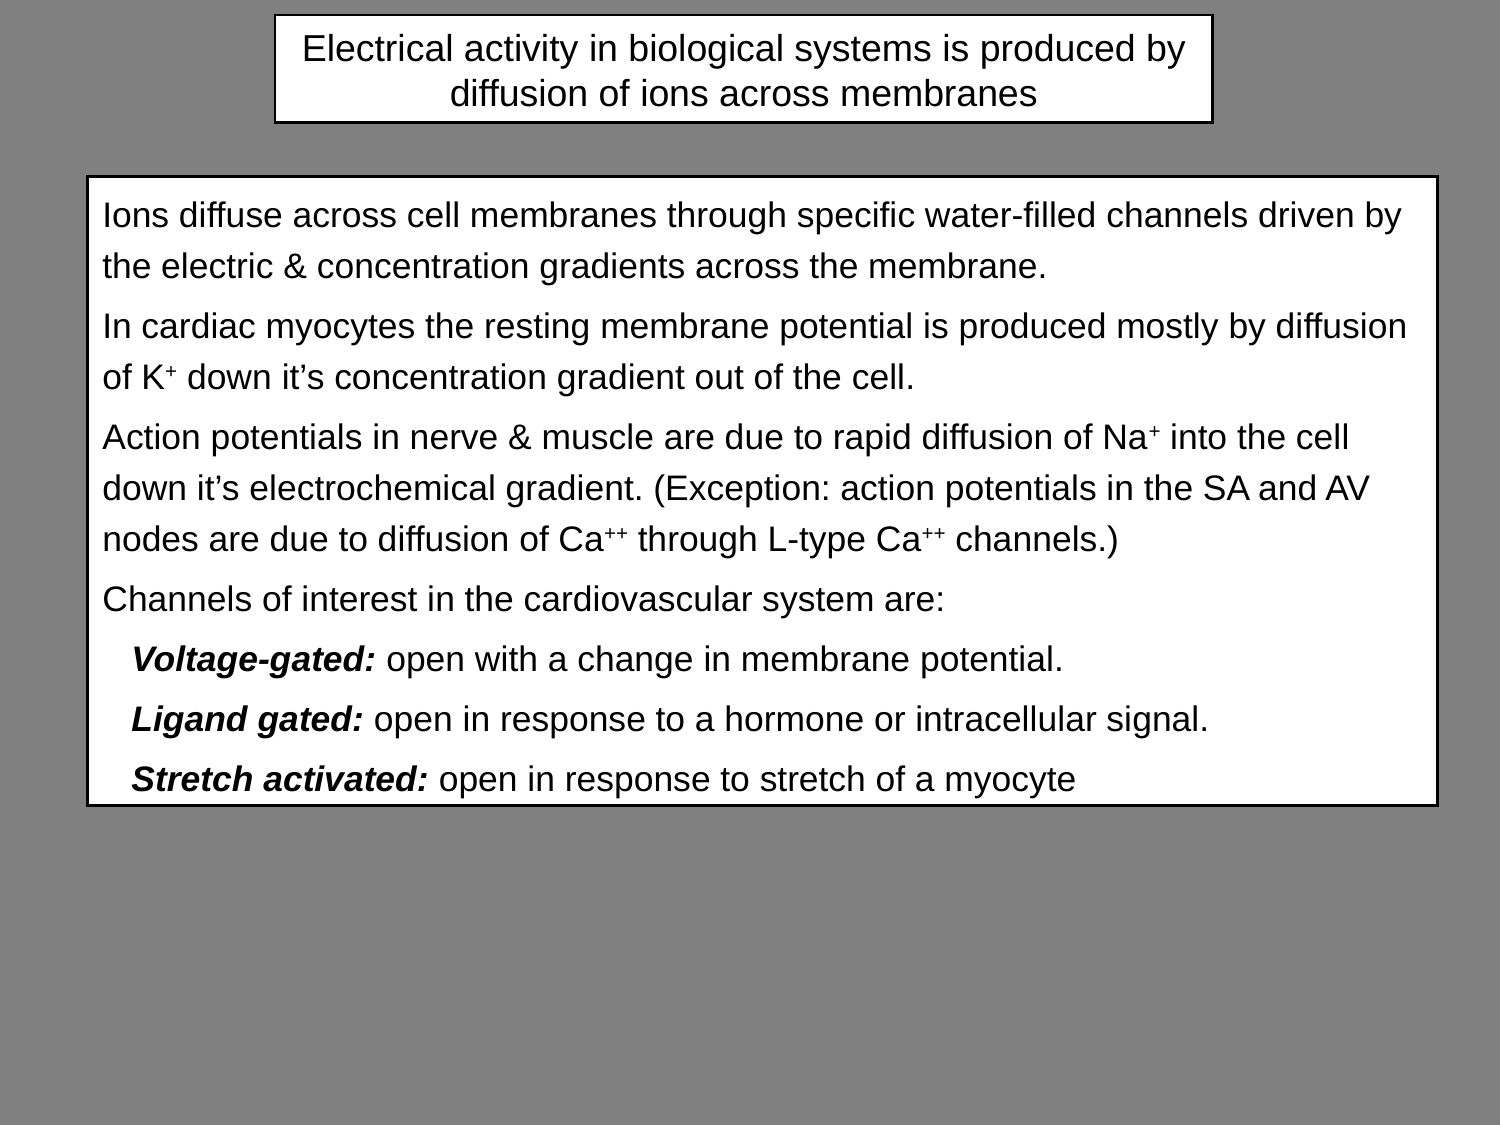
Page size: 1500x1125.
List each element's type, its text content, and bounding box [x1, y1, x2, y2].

text_box Ions diffuse across cell membranes through specific water-filled channels driven by the electric & concentration gradients across the membrane. In cardiac myocytes the resting membrane potential is produced mostly by diffusion of K+ down it’s concentration gradient out of the cell. Action potentials in nerve & muscle are due to rapid diffusion of Na+ into the cell down it’s electrochemical gradient. (Exception: action potentials in the SA and AV nodes are due to diffusion of Ca++ through L-type Ca++ channels.) Channels of interest in the cardiovascular system are: Voltage-gated: open with a change in membrane potential. Ligand gated: open in response to a hormone or intracellular signal. Stretch activated: open in response to stretch of a myocyte [87, 176, 1438, 806]
title Electrical activity in biological systems is produced by diffusion of ions across membranes [274, 14, 1214, 124]
